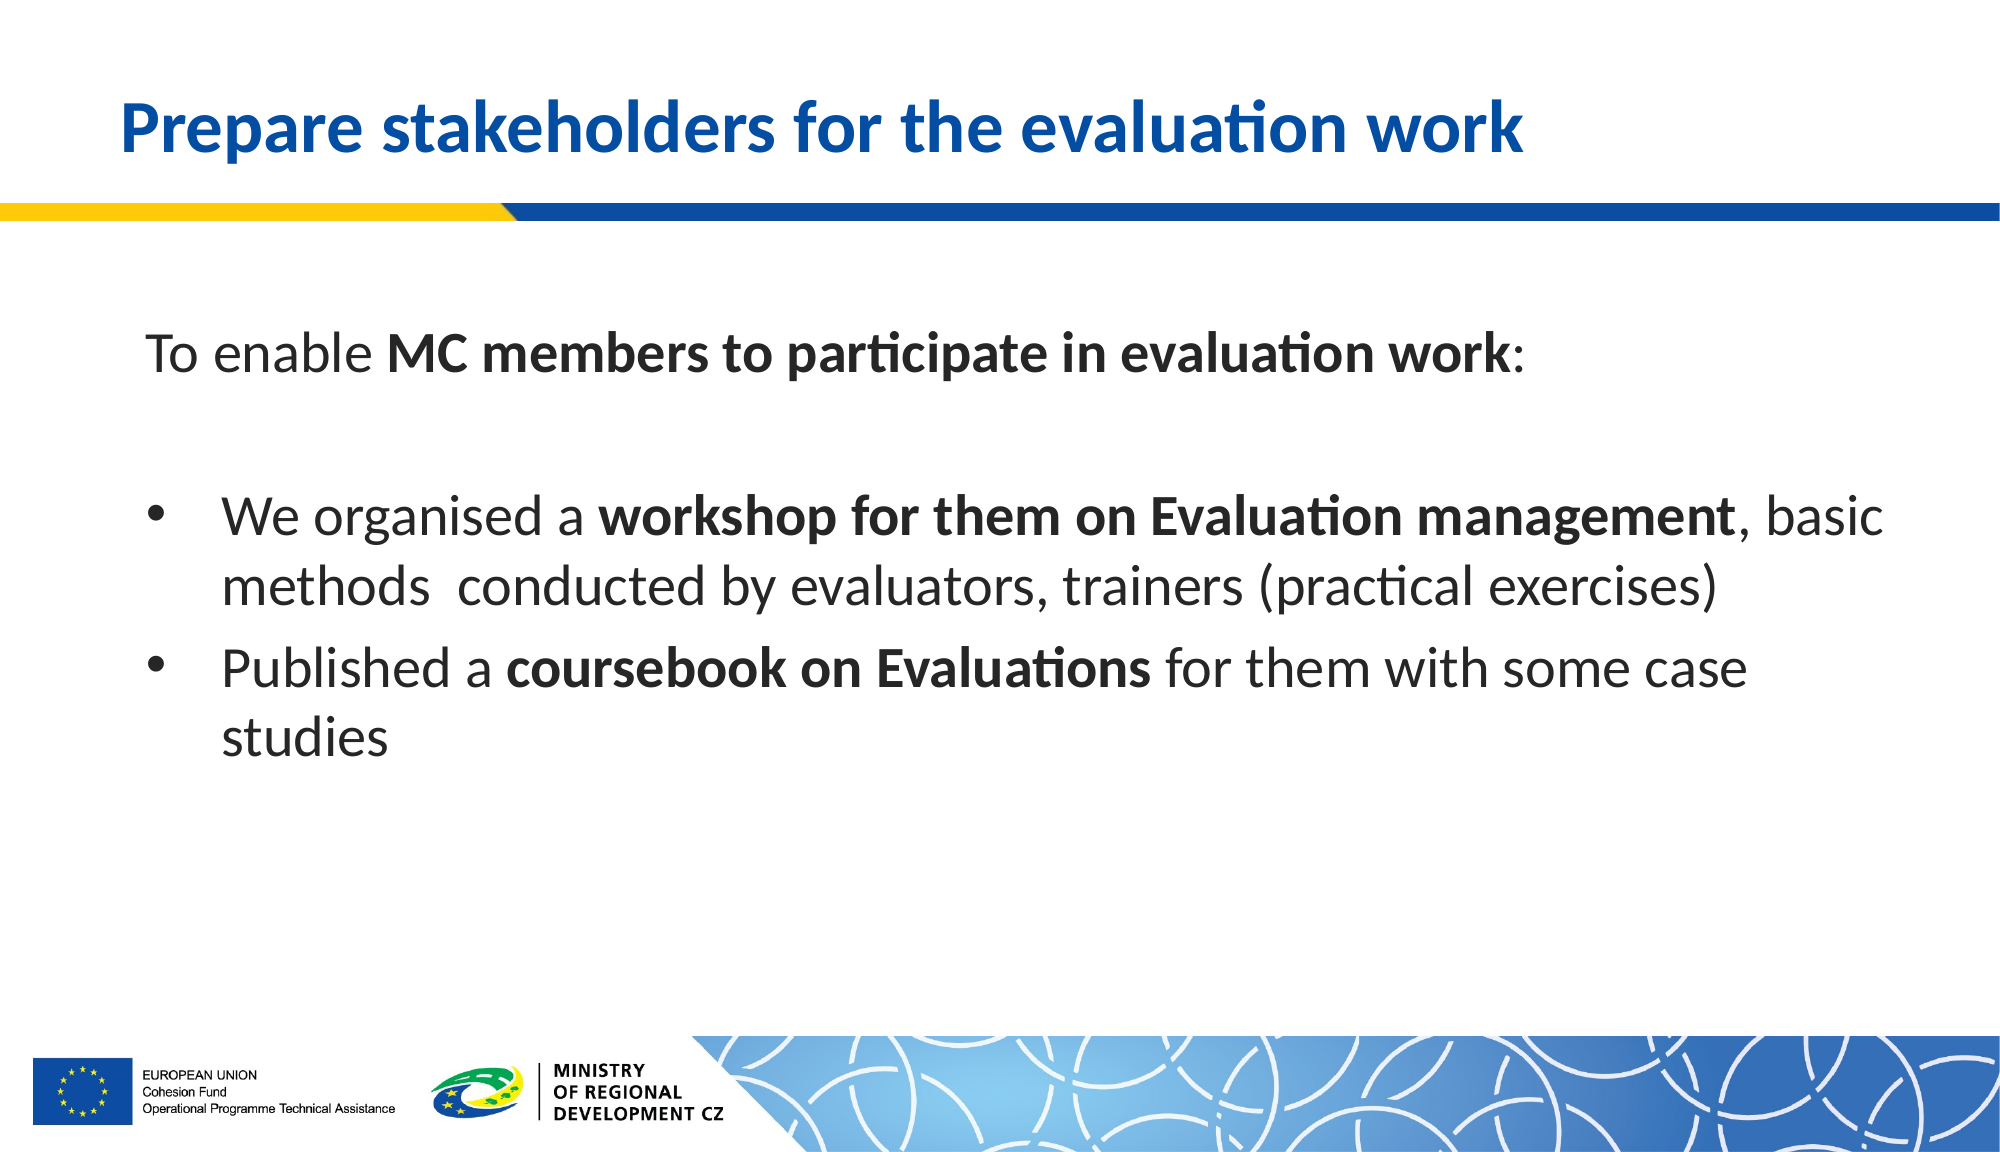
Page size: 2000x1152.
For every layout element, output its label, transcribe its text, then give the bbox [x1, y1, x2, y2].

title Prepare stakeholders for the evaluation work [99, 46, 1900, 198]
picture [0, 1036, 2000, 1152]
list To enable MC members to participate in evaluation work: We organised a workshop for them on Evaluation management, basic methods conducted by evaluators, trainers (practical exercises) Published a coursebook on Evaluations for them with some case studies [125, 304, 1926, 1065]
picture [0, 203, 2000, 221]
